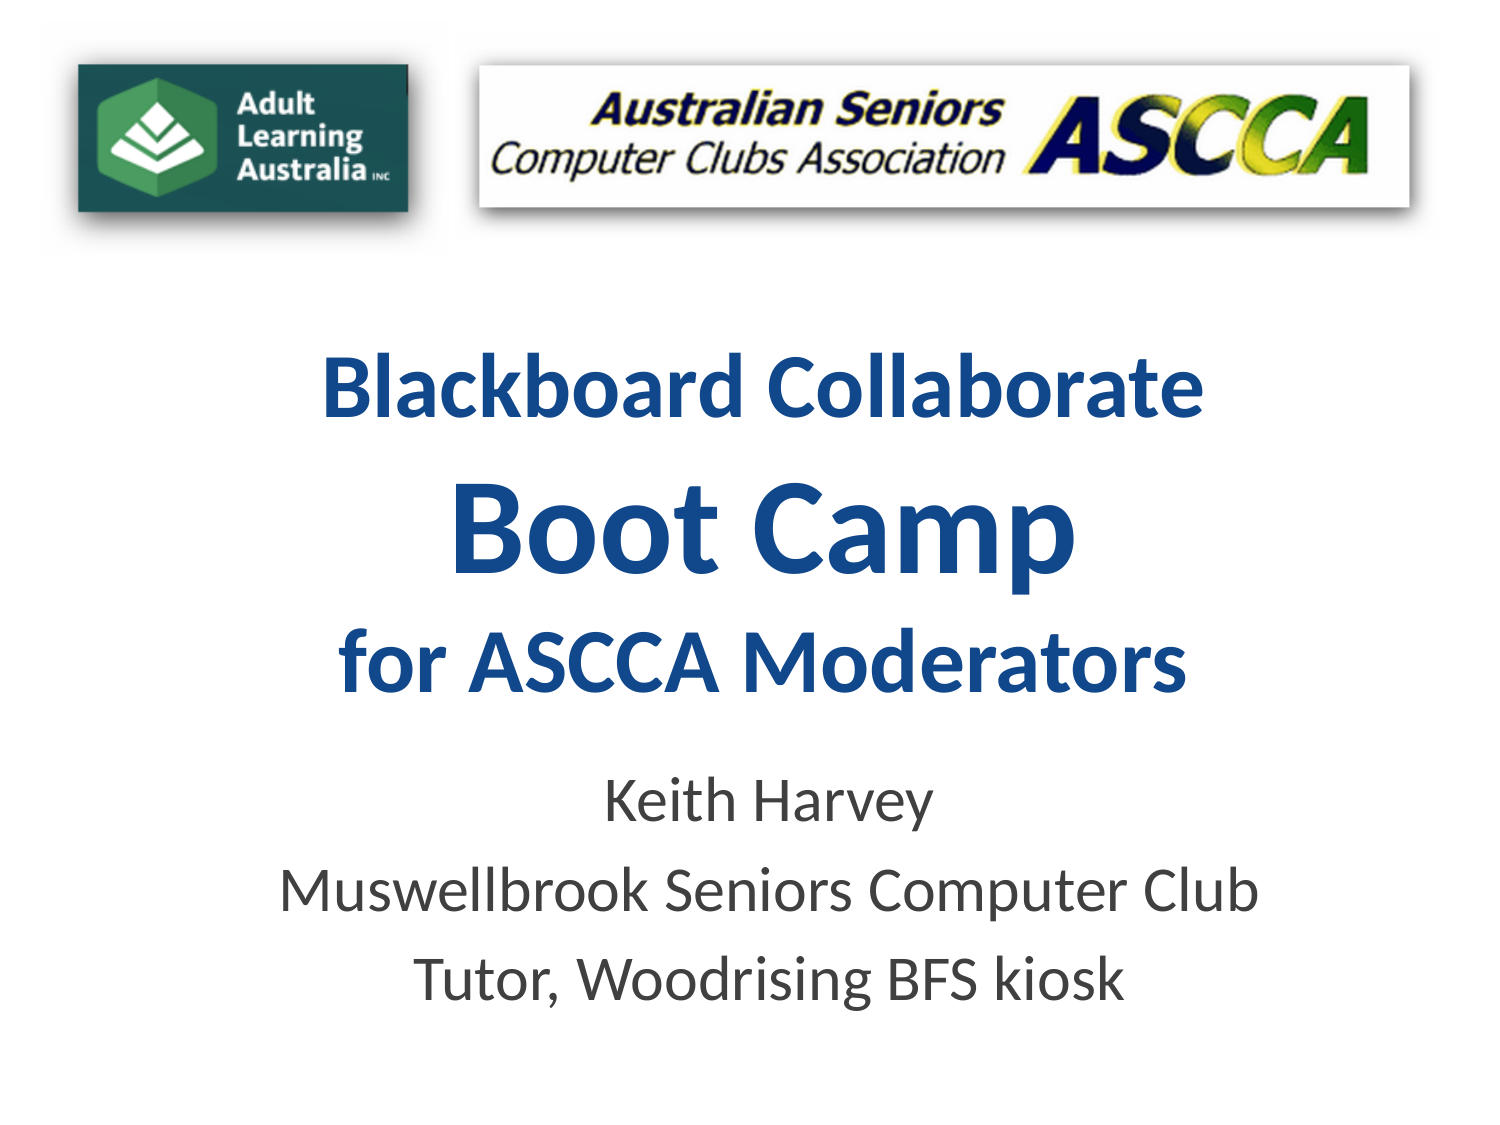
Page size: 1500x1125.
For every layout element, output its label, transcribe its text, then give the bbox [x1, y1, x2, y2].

title Blackboard Collaborate Boot Camp for ASCCA Moderators [125, 312, 1403, 725]
subtitle Keith Harvey Muswellbrook Seniors Computer Club Tutor, Woodrising BFS kiosk [162, 750, 1378, 1023]
picture [35, 21, 1441, 257]
